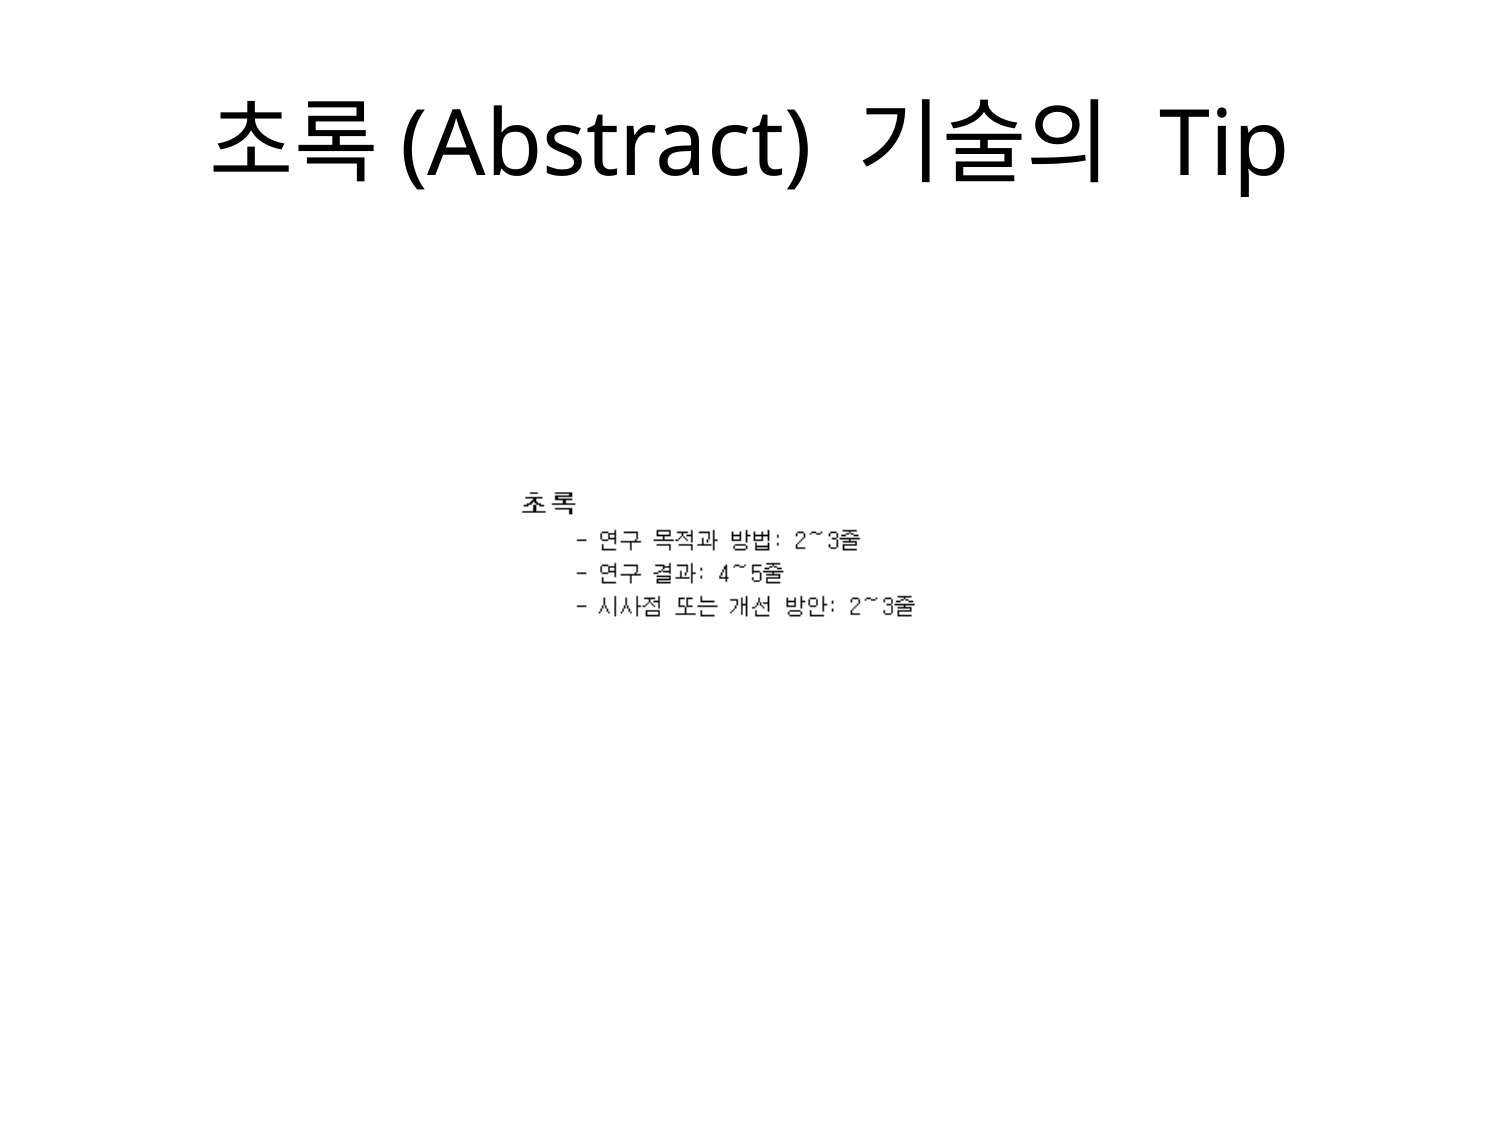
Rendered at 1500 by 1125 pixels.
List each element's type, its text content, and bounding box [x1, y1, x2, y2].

picture [498, 480, 1001, 645]
title 초록(Abstract) 기술의 Tip [75, 45, 1425, 233]
